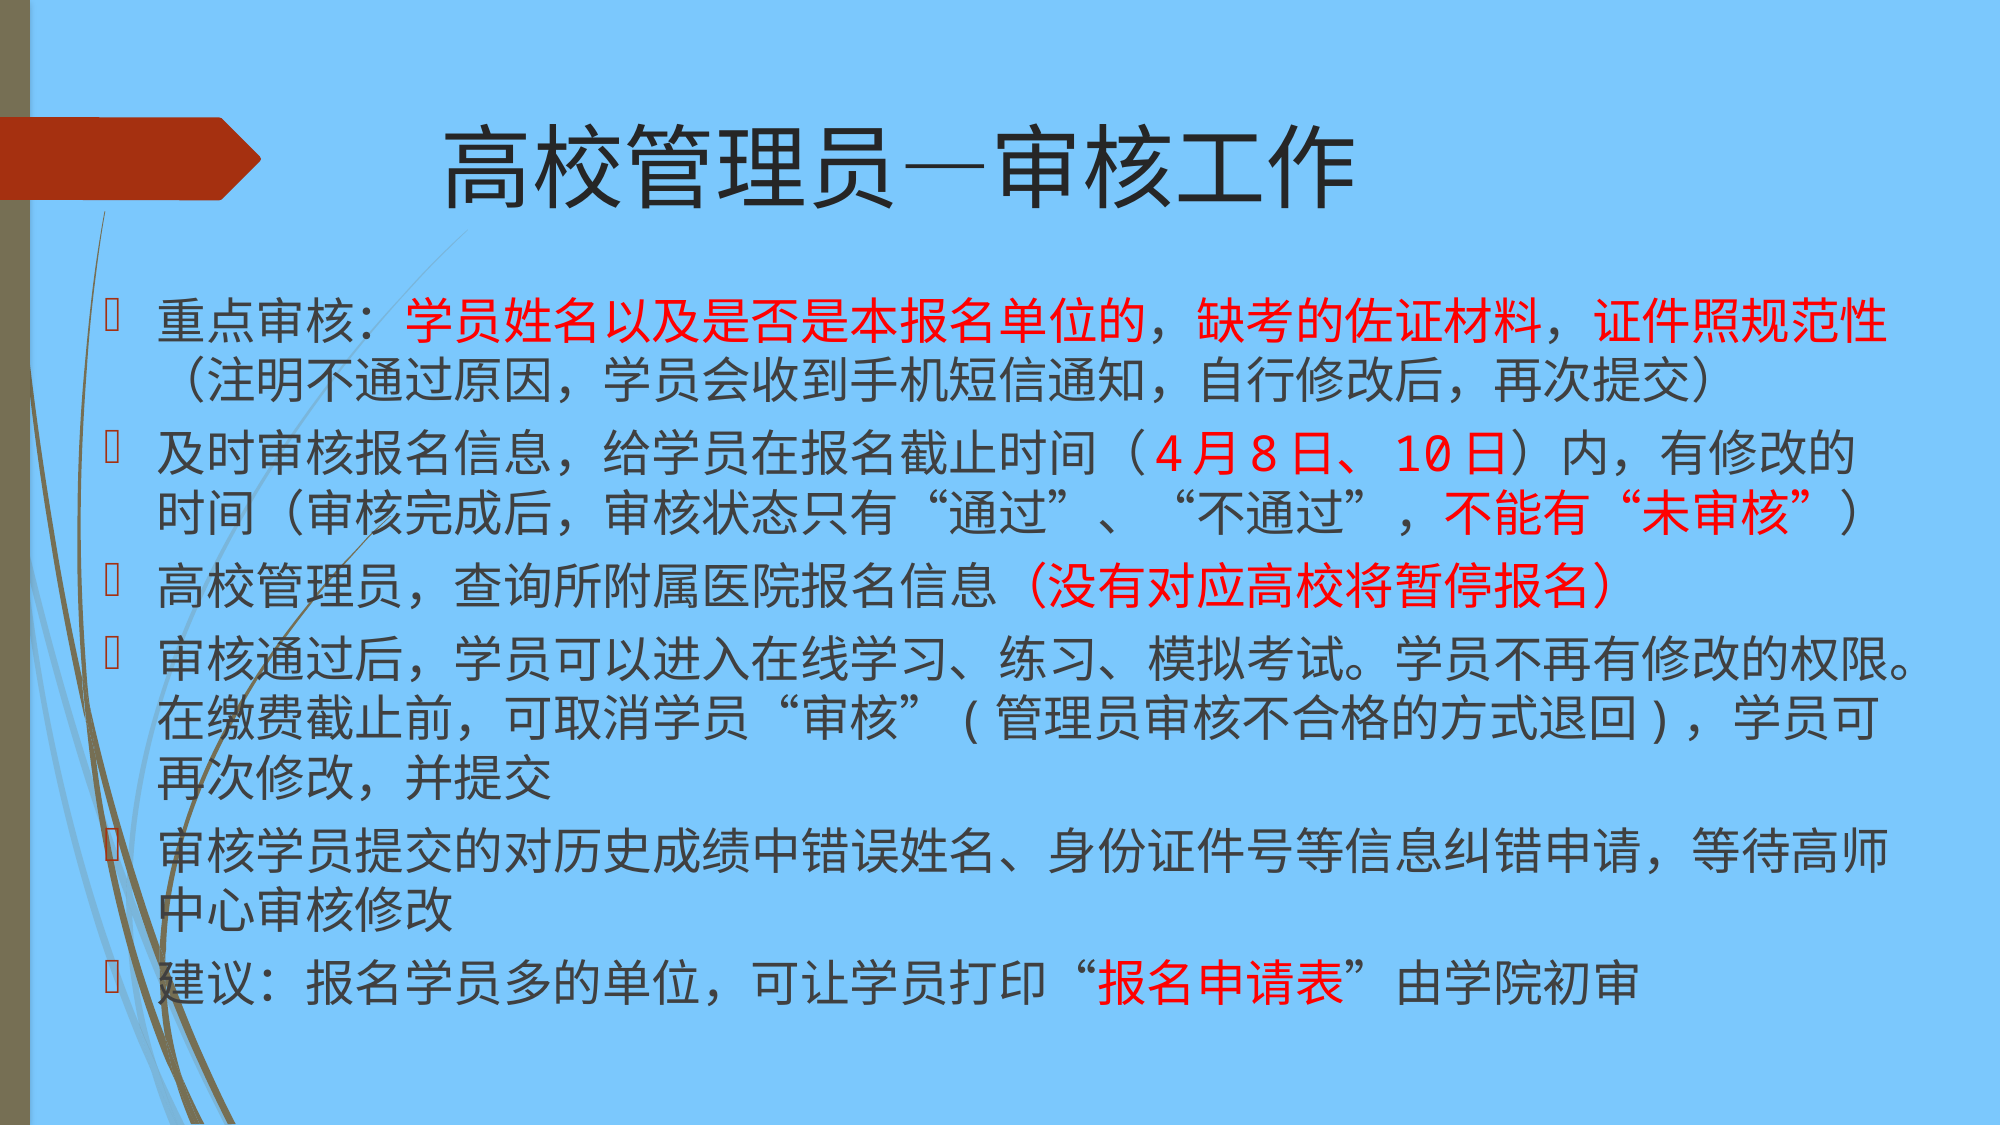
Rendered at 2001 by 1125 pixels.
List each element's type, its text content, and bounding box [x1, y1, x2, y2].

list 重点审核：学员姓名以及是否是本报名单位的，缺考的佐证材料，证件照规范性（注明不通过原因，学员会收到手机短信通知，自行修改后，再次提交） 及时审核报名信息，给学员在报名截止时间（4月8日、10日）内，有修改的时间（审核完成后，审核状态只有“通过”、“不通过”，不能有“未审核”） 高校管理员，查询所附属医院报名信息（没有对应高校将暂停报名） 审核通过后，学员可以进入在线学习、练习、模拟考试。学员不再有修改的权限。在缴费截止前，可取消学员“审核”(管理员审核不合格的方式退回)，学员可再次修改，并提交 审核学员提交的对历史成绩中错误姓名、身份证件号等信息纠错申请，等待高师中心审核修改 建议：报名学员多的单位，可让学员打印“报名申请表”由学院初审 [88, 282, 1906, 1049]
title 高校管理员—审核工作 [425, 102, 1888, 268]
